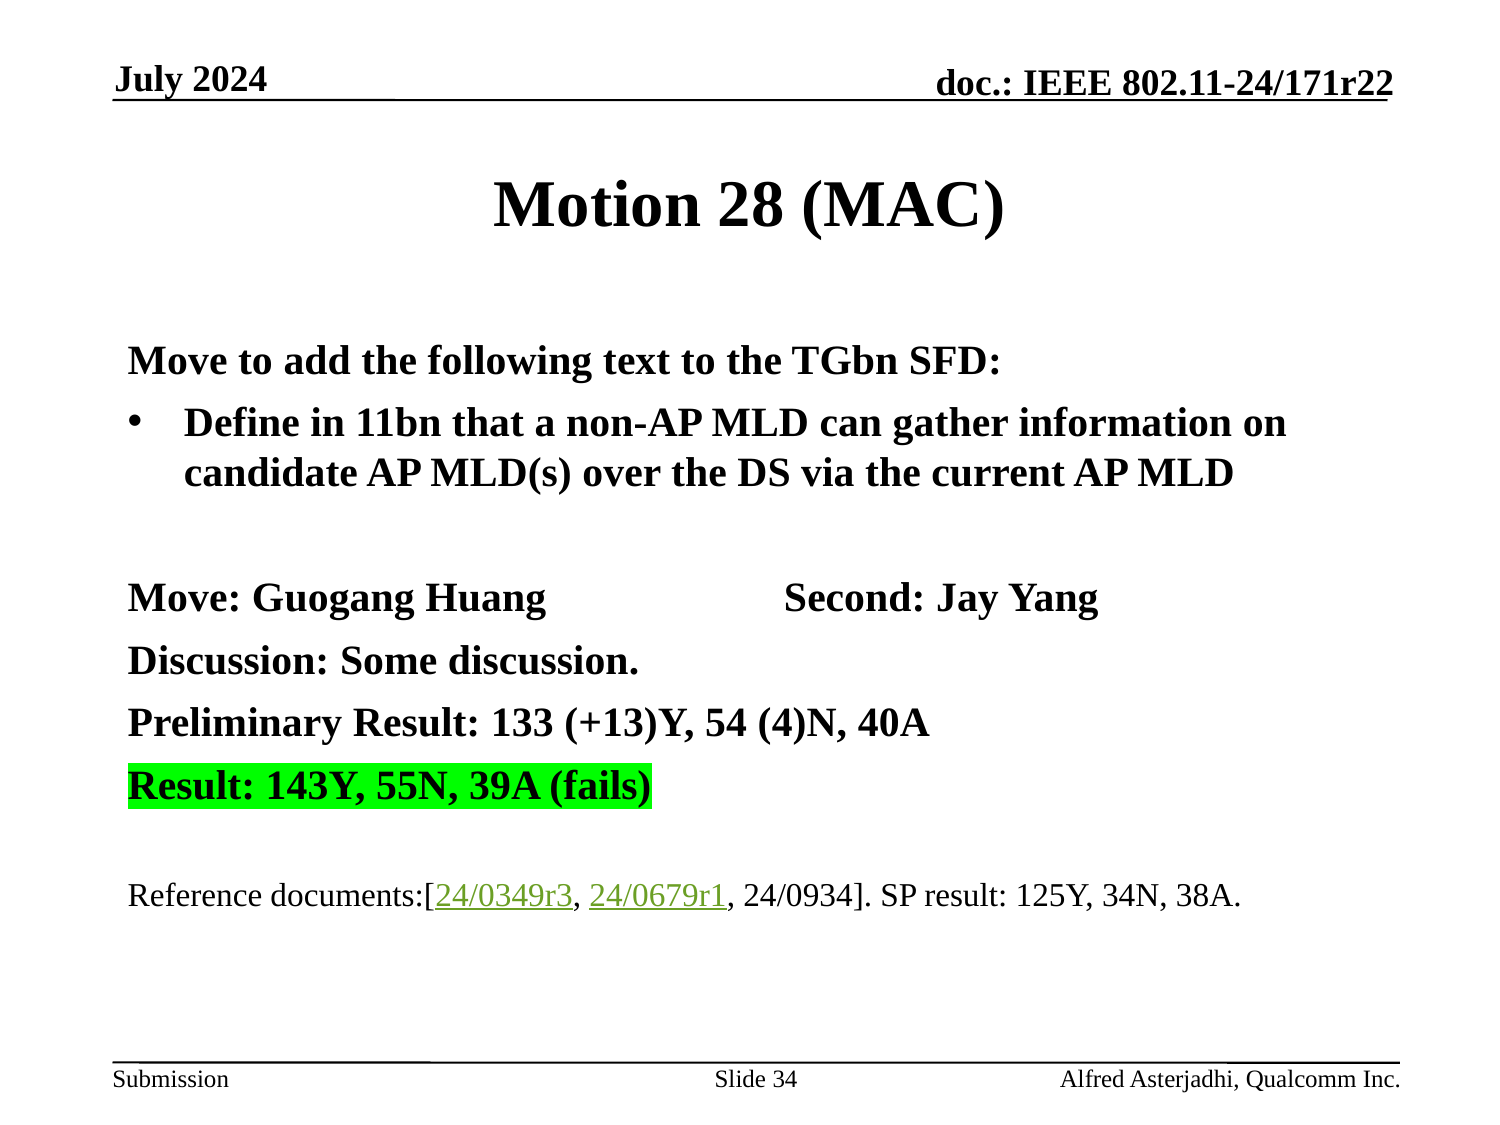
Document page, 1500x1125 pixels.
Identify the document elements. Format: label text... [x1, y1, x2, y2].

slide_number Slide 34 [712, 1061, 800, 1123]
title Motion 28 (MAC) [112, 112, 1388, 288]
footer Alfred Asterjadhi, Qualcomm Inc. [878, 1061, 1402, 1093]
list Move to add the following text to the TGbn SFD: Define in 11bn that a non-AP MLD can gather information on candidate AP MLD(s) over the DS via the current AP MLD Move: Guogang Huang Second: Jay Yang Discussion: Some discussion. Preliminary Result: 133 (+13)Y, 54 (4)N, 40A Result: 143Y, 55N, 39A (fails) Reference documents:[24/0349r3, 24/0679r1, 24/0934]. SP result: 125Y, 34N, 38A. [112, 324, 1388, 1000]
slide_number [114, 54, 423, 100]
